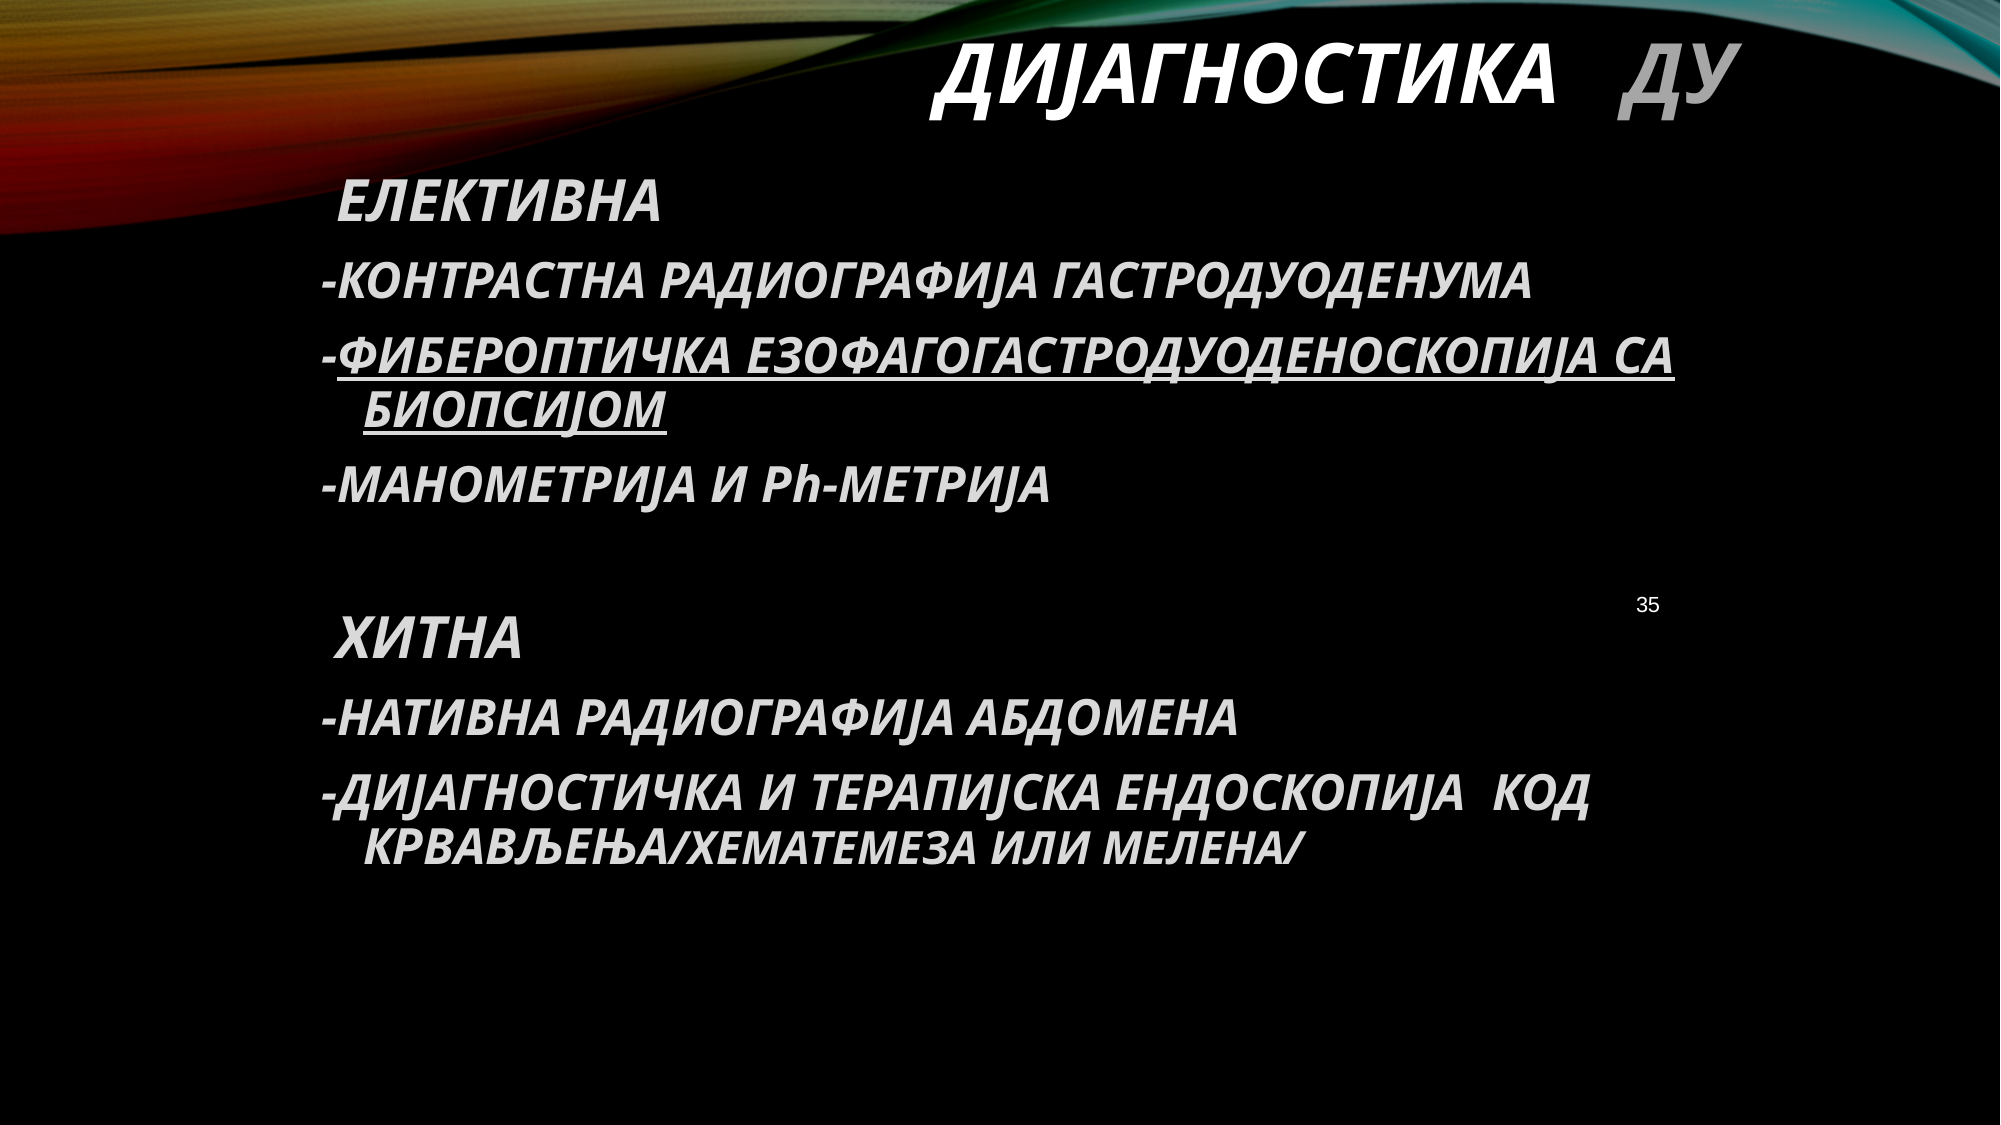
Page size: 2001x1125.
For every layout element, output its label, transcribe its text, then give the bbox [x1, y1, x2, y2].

title ДИЈАГНОСТИКА ДУ [249, 0, 1750, 153]
slide_number 35 [1597, 562, 1675, 645]
list ЕЛЕКТИВНА -КОНТРАСТНА РАДИОГРАФИЈА ГАСТРОДУОДЕНУМА -ФИБЕРОПТИЧКА ЕЗОФАГОГАСТРОДУОДЕНОСКОПИЈА СА БИОПСИЈОМ -МАНОМЕТРИЈА И Ph-МЕТРИЈА ХИТНА -НАТИВНА РАДИОГРАФИЈА АБДОМЕНА -ДИЈАГНОСТИЧКА И ТЕРАПИЈСКА ЕНДОСКОПИЈА КОД КРВАВЉЕЊА/ХЕМАТЕМЕЗА ИЛИ МЕЛЕНА/ [303, 164, 1705, 1125]
picture [0, 0, 2000, 237]
